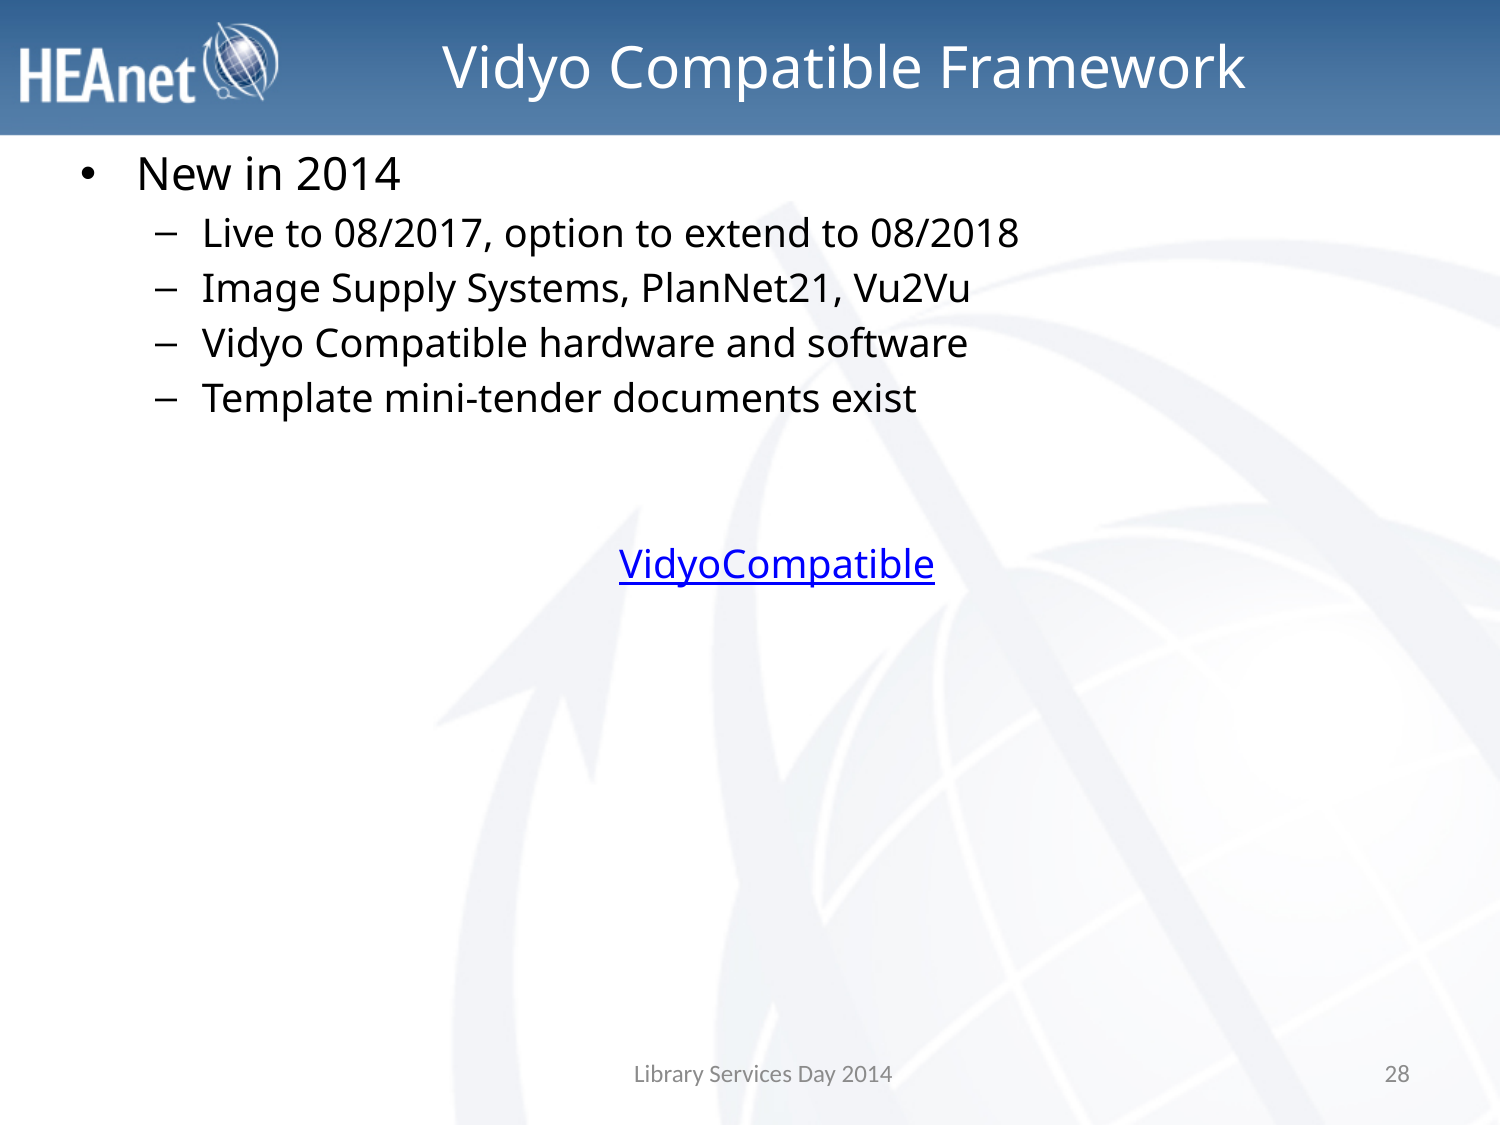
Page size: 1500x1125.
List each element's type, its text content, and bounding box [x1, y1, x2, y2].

footer Library Services Day 2014 [454, 1042, 1073, 1103]
picture [0, 0, 1500, 1125]
list New in 2014 Live to 08/2017, option to extend to 08/2018 Image Supply Systems, PlanNet21, Vu2Vu Vidyo Compatible hardware and software Template mini-tender documents exist VidyoCompatible [64, 137, 1415, 1035]
slide_number 28 [1074, 1042, 1425, 1103]
title Vidyo Compatible Framework [312, 0, 1376, 137]
